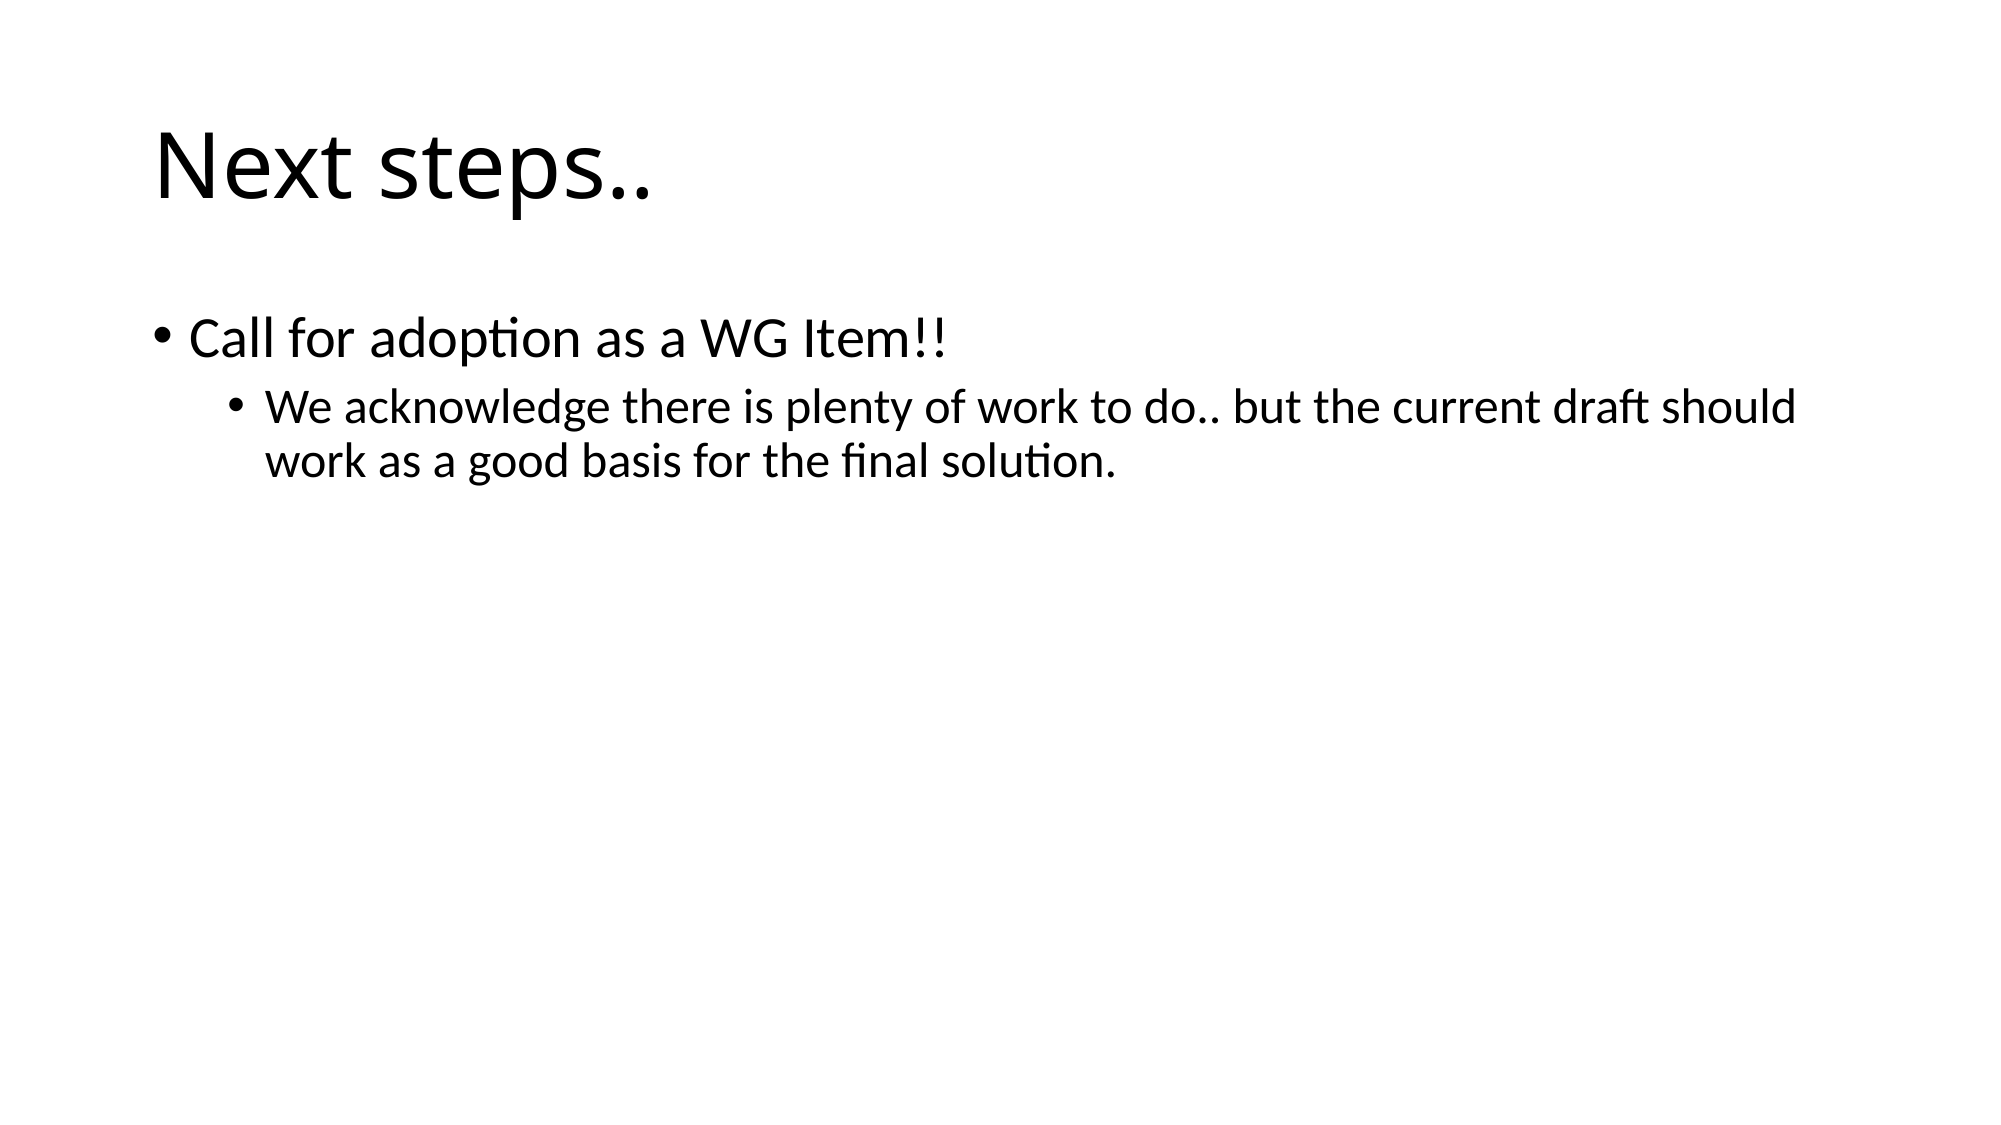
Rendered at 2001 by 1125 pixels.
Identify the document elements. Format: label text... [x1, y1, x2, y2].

title Next steps.. [137, 59, 1863, 278]
list Call for adoption as a WG Item!! We acknowledge there is plenty of work to do.. but the current draft should work as a good basis for the final solution. [137, 299, 1863, 1014]
